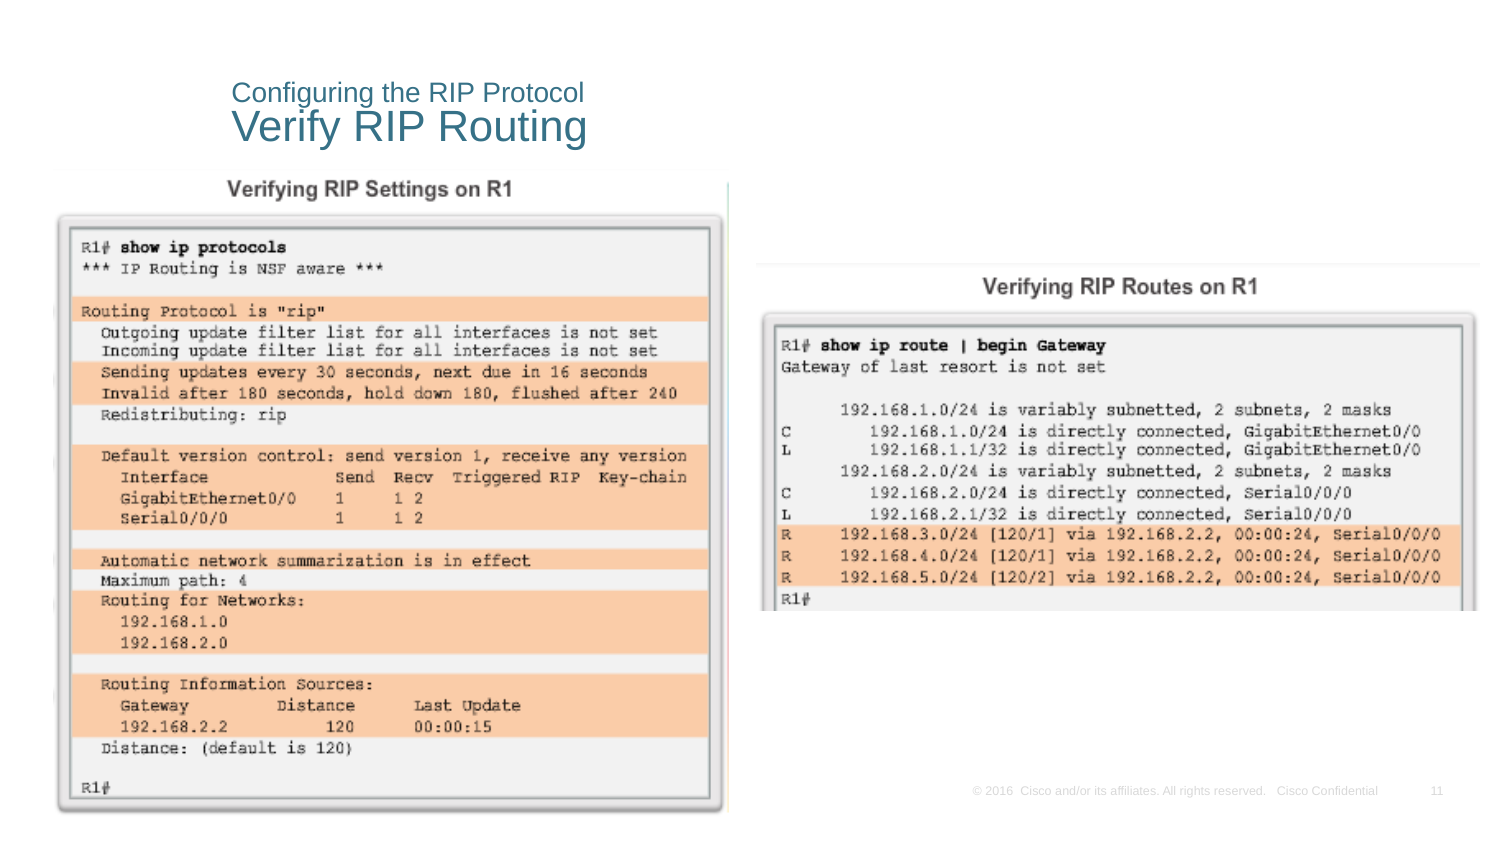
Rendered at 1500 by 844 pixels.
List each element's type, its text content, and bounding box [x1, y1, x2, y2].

picture [53, 169, 730, 844]
picture [755, 263, 1480, 611]
title Configuring the RIP Protocol Verify RIP Routing [216, 60, 1257, 170]
